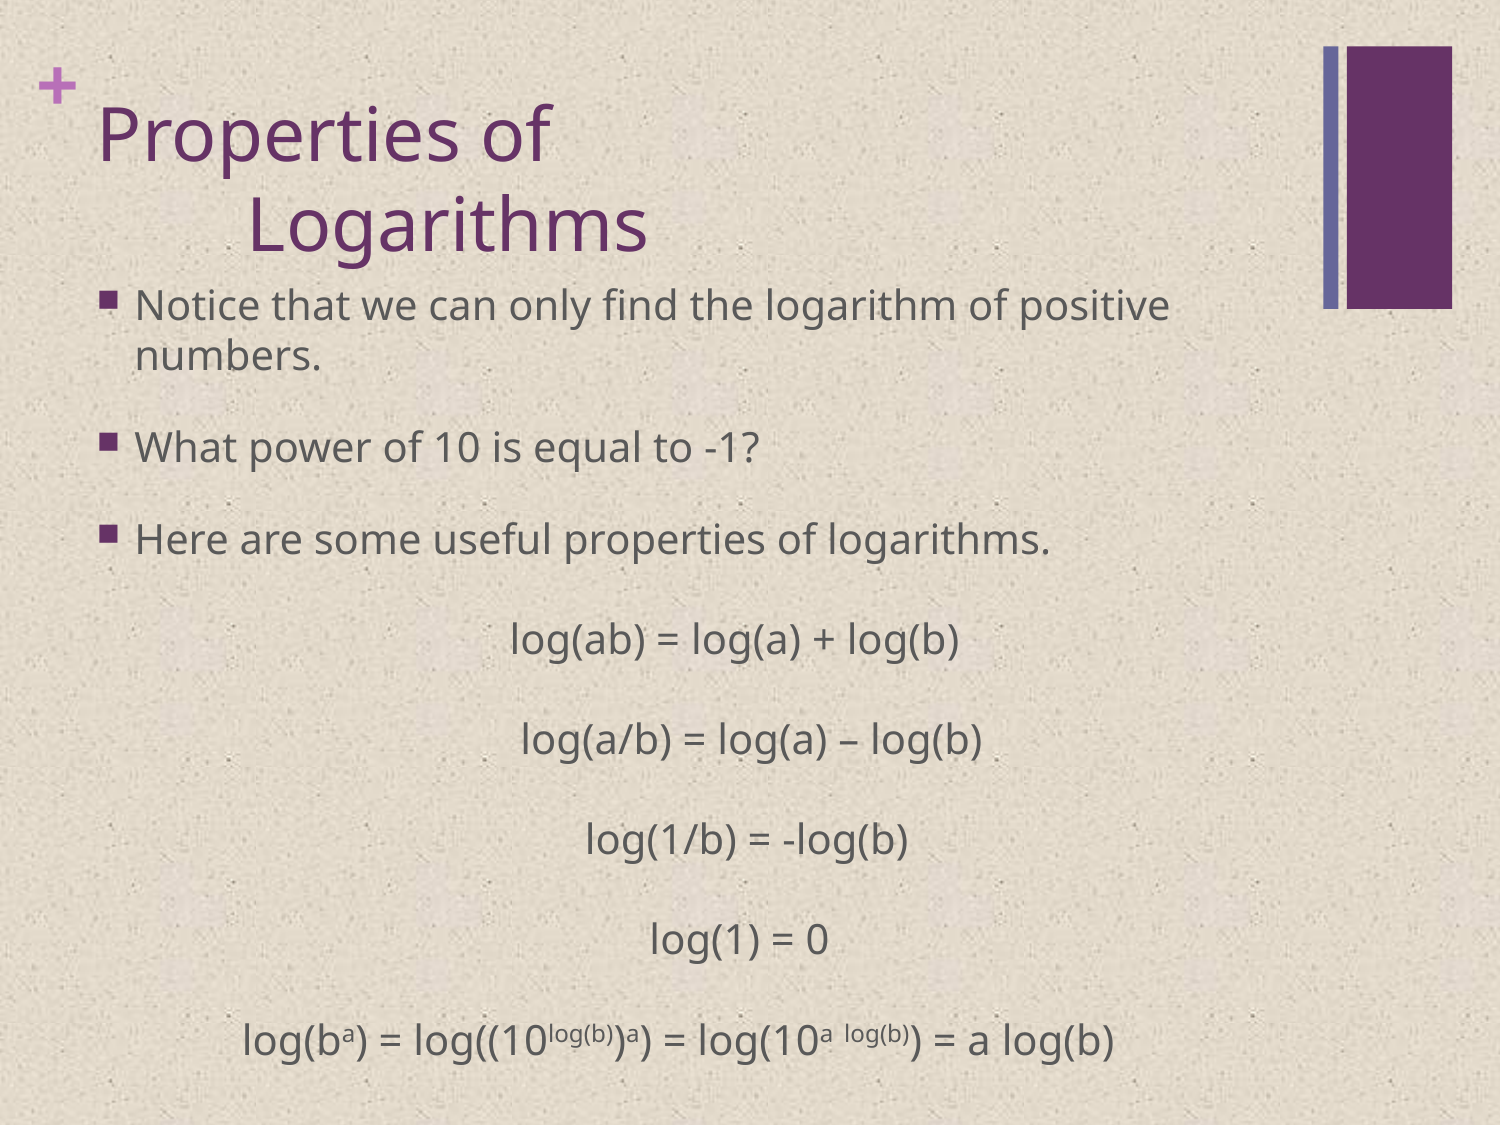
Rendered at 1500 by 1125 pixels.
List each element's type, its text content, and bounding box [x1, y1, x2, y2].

list Notice that we can only find the logarithm of positive numbers. What power of 10 is equal to -1? Here are some useful properties of logarithms. log(ab) = log(a) + log(b) log(a/b) = log(a) – log(b) log(1/b) = -log(b) log(1) = 0 log(ba) = log((10log(b))a) = log(10a log(b)) = a log(b) [81, 271, 1322, 1101]
picture [0, 0, 1500, 1125]
title Properties of Logarithms [81, 79, 1322, 263]
